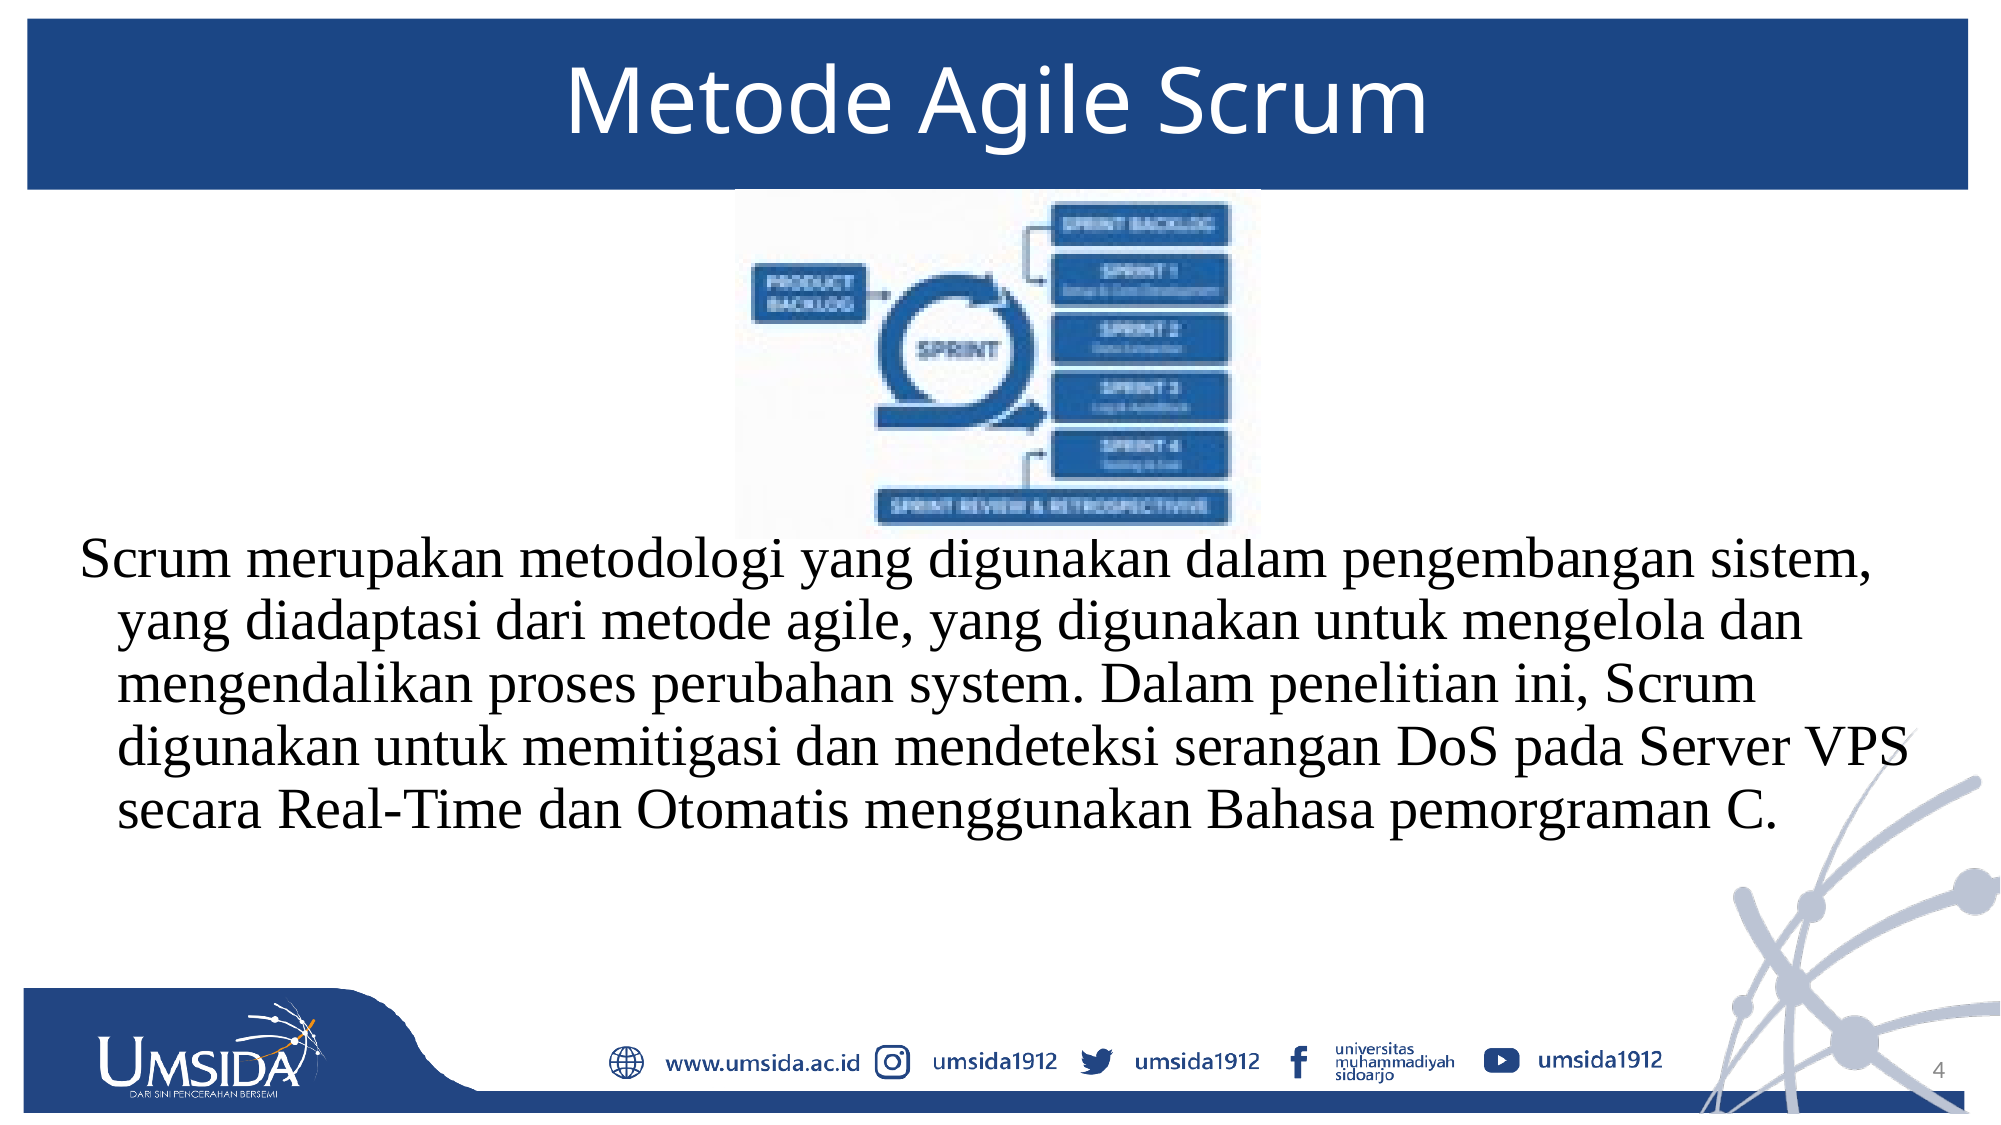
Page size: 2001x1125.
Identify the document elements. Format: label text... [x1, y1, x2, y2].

list Scrum merupakan metodologi yang digunakan dalam pengembangan sistem, yang diadaptasi dari metode agile, yang digunakan untuk mengelola dan mengendalikan proses perubahan system. Dalam penelitian ini, Scrum digunakan untuk memitigasi dan mendeteksi serangan DoS pada Server VPS secara Real-Time dan Otomatis menggunakan Bahasa pemorgraman C. [27, 261, 1969, 1097]
title Metode Agile Scrum [27, 18, 1969, 190]
picture [23, 51, 2001, 1114]
